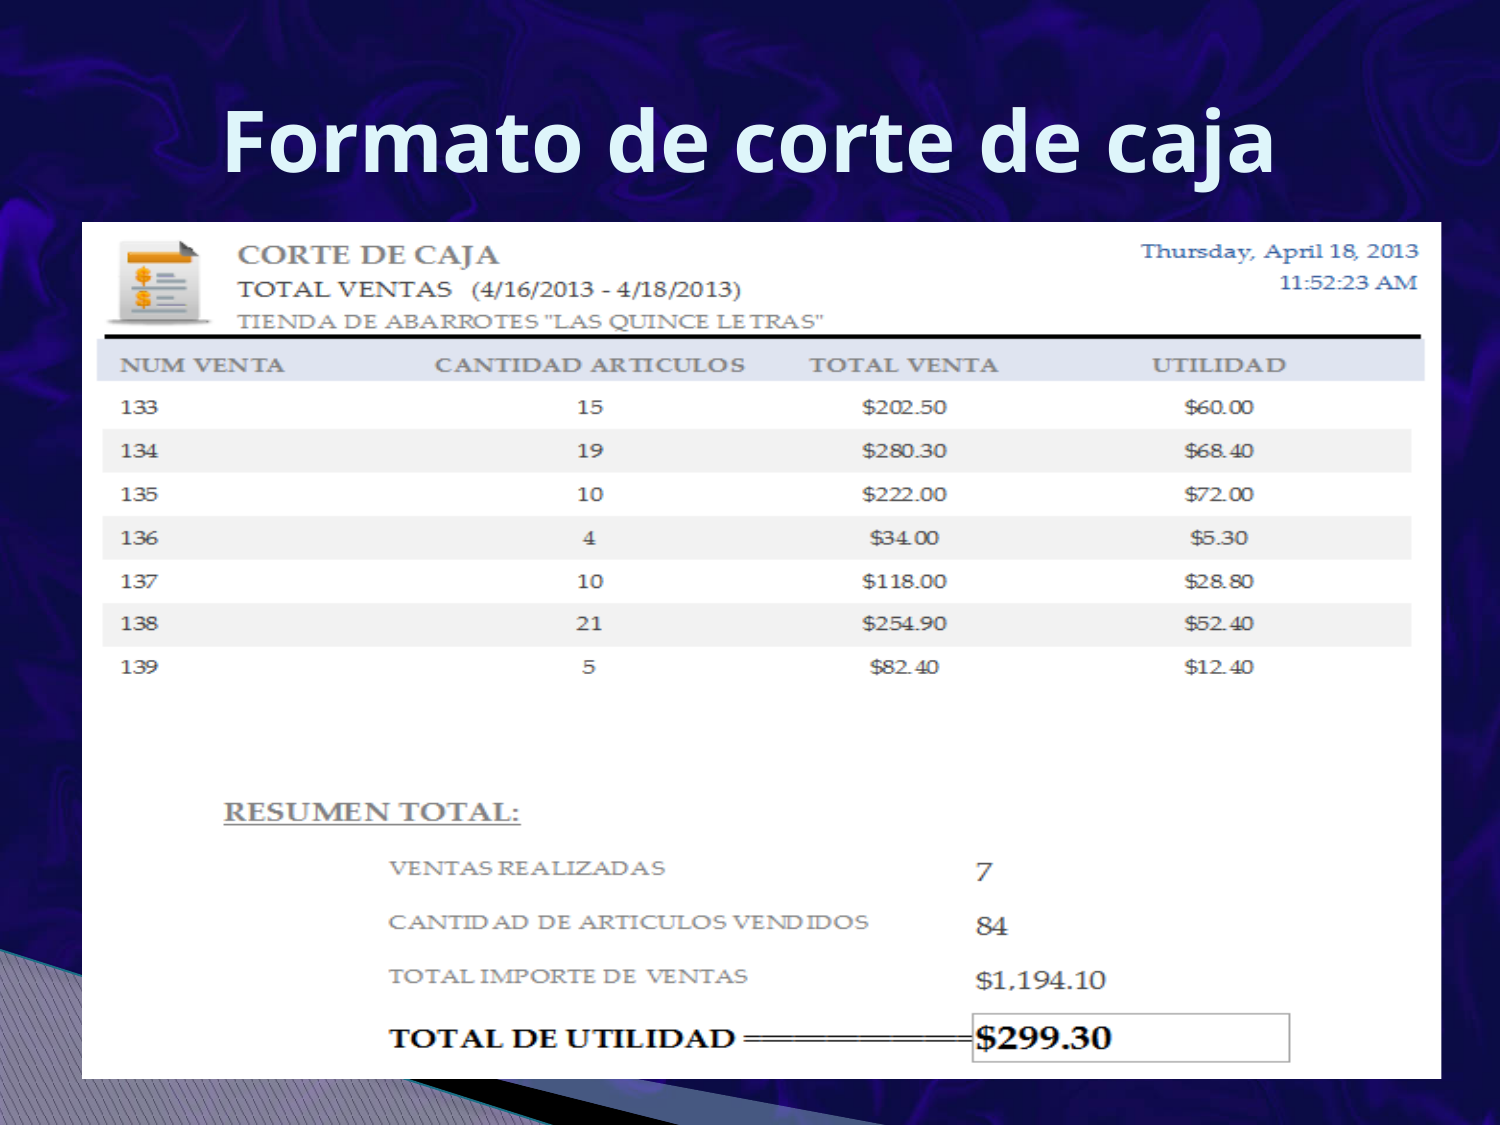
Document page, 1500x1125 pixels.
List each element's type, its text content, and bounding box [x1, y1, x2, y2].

title Formato de corte de caja [75, 45, 1425, 230]
picture [0, 0, 1500, 1125]
